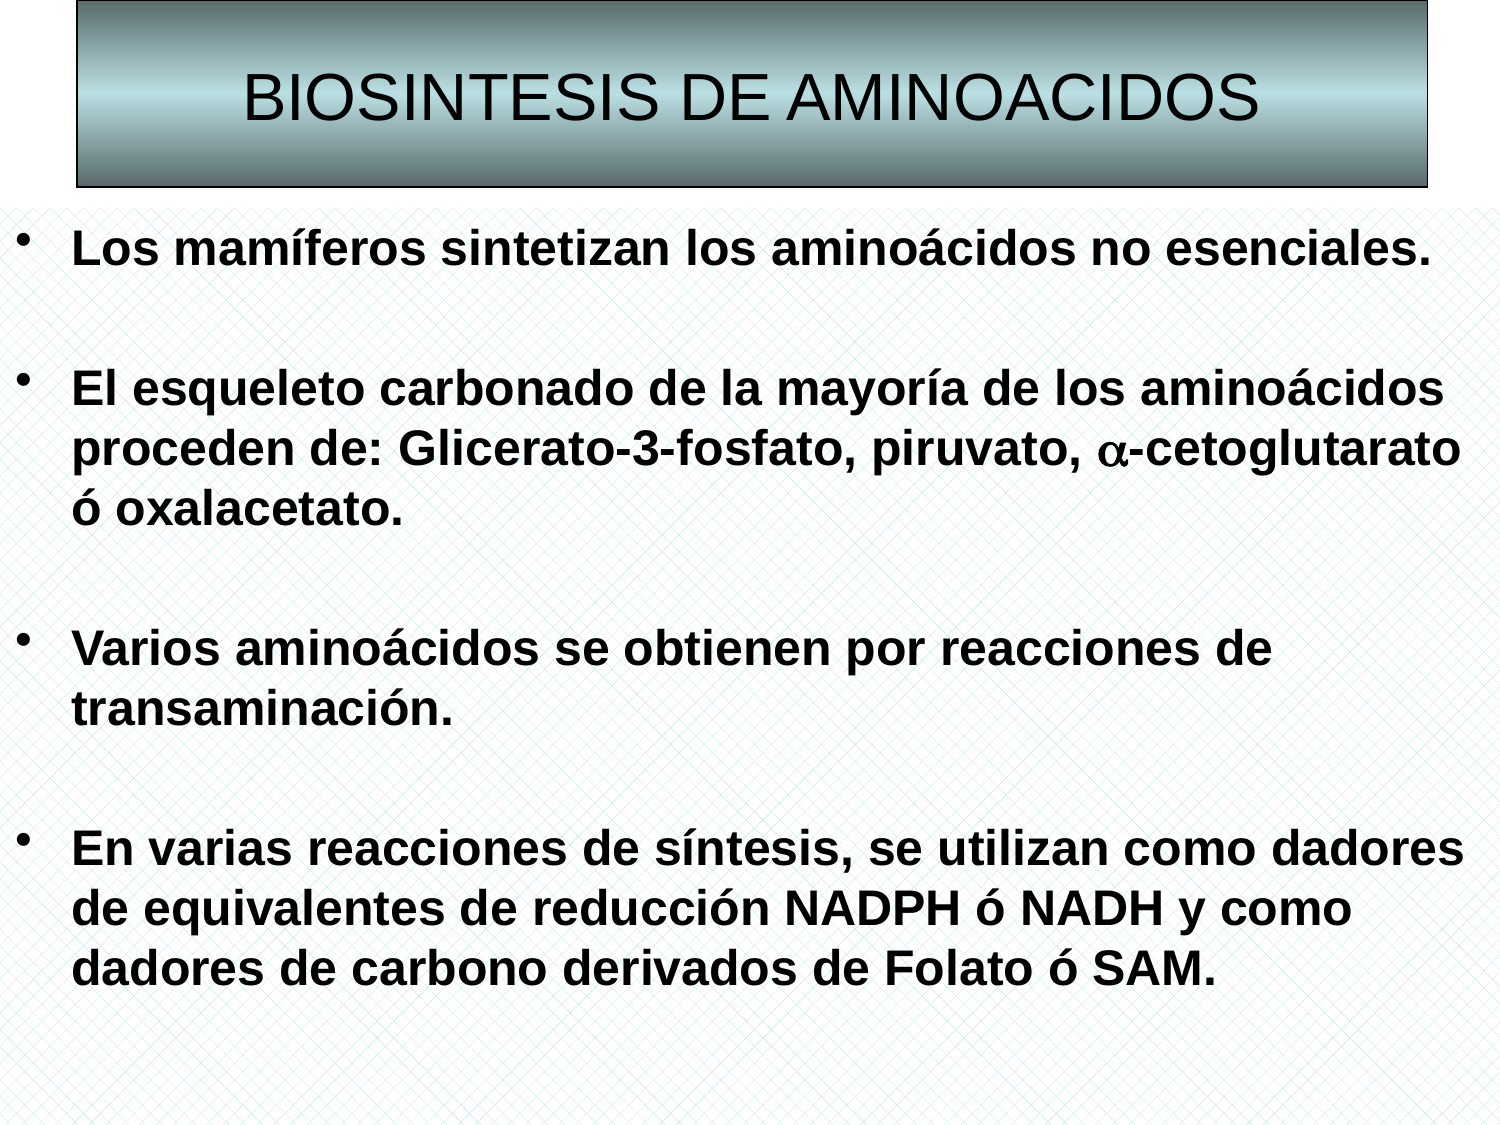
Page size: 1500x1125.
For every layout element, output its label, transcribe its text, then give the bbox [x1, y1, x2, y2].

list Los mamíferos sintetizan los aminoácidos no esenciales. El esqueleto carbonado de la mayoría de los aminoácidos proceden de: Glicerato-3-fosfato, piruvato, a-cetoglutarato ó oxalacetato. Varios aminoácidos se obtienen por reacciones de transaminación. En varias reacciones de síntesis, se utilizan como dadores de equivalentes de reducción NADPH ó NADH y como dadores de carbono derivados de Folato ó SAM. [0, 207, 1500, 1125]
title BIOSINTESIS DE AMINOACIDOS [76, 0, 1428, 188]
